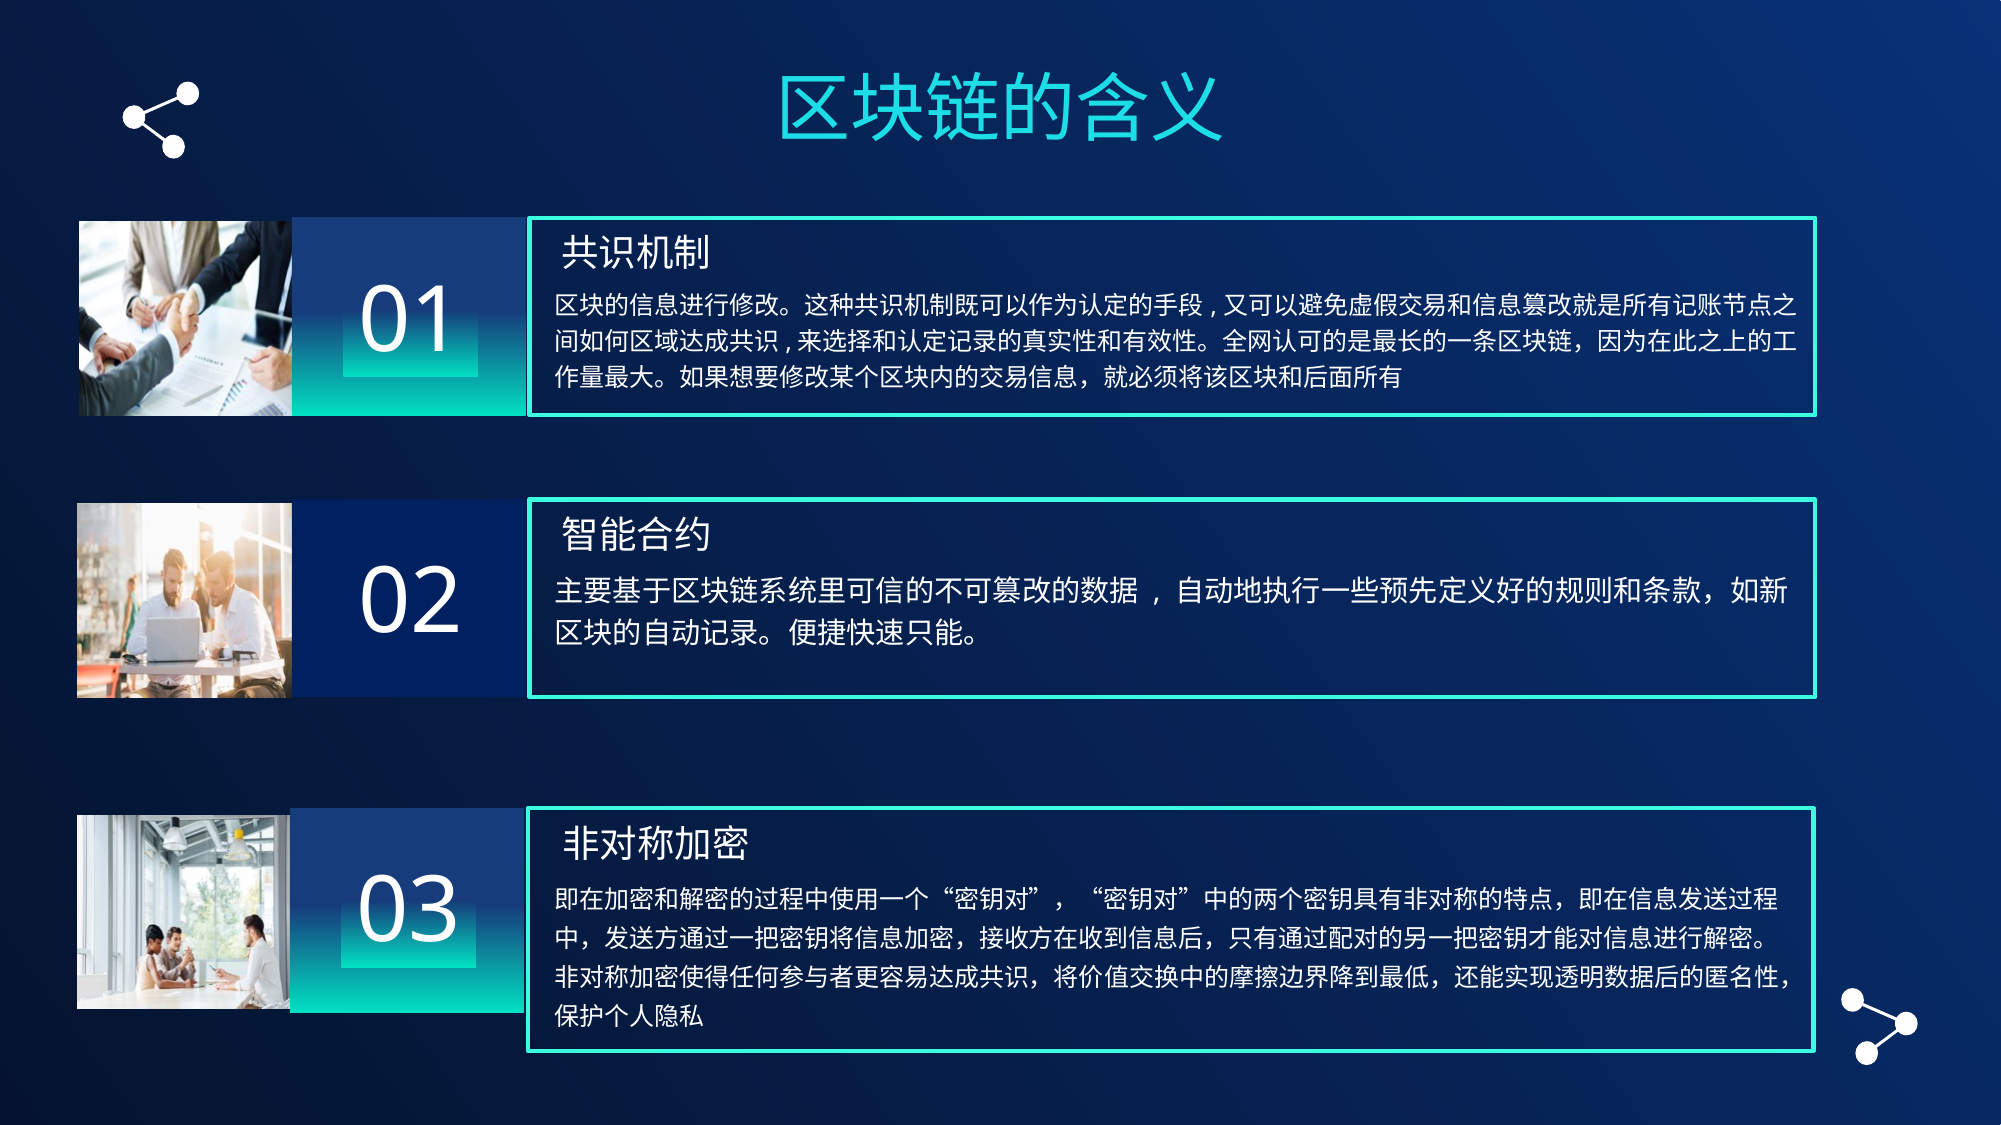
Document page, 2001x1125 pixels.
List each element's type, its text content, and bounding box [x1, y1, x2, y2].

text_box 区块链的含义 [563, 52, 1438, 158]
text_box [120, 79, 202, 161]
text_box [527, 216, 1817, 417]
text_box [539, 503, 1814, 659]
picture [79, 221, 291, 416]
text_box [539, 811, 1814, 1040]
picture [77, 815, 289, 1010]
text_box [1839, 985, 1920, 1068]
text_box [291, 217, 526, 416]
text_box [289, 807, 525, 1013]
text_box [539, 221, 1814, 401]
picture [77, 502, 292, 699]
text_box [291, 499, 526, 698]
text_box [526, 806, 1816, 1053]
text_box [527, 497, 1817, 699]
